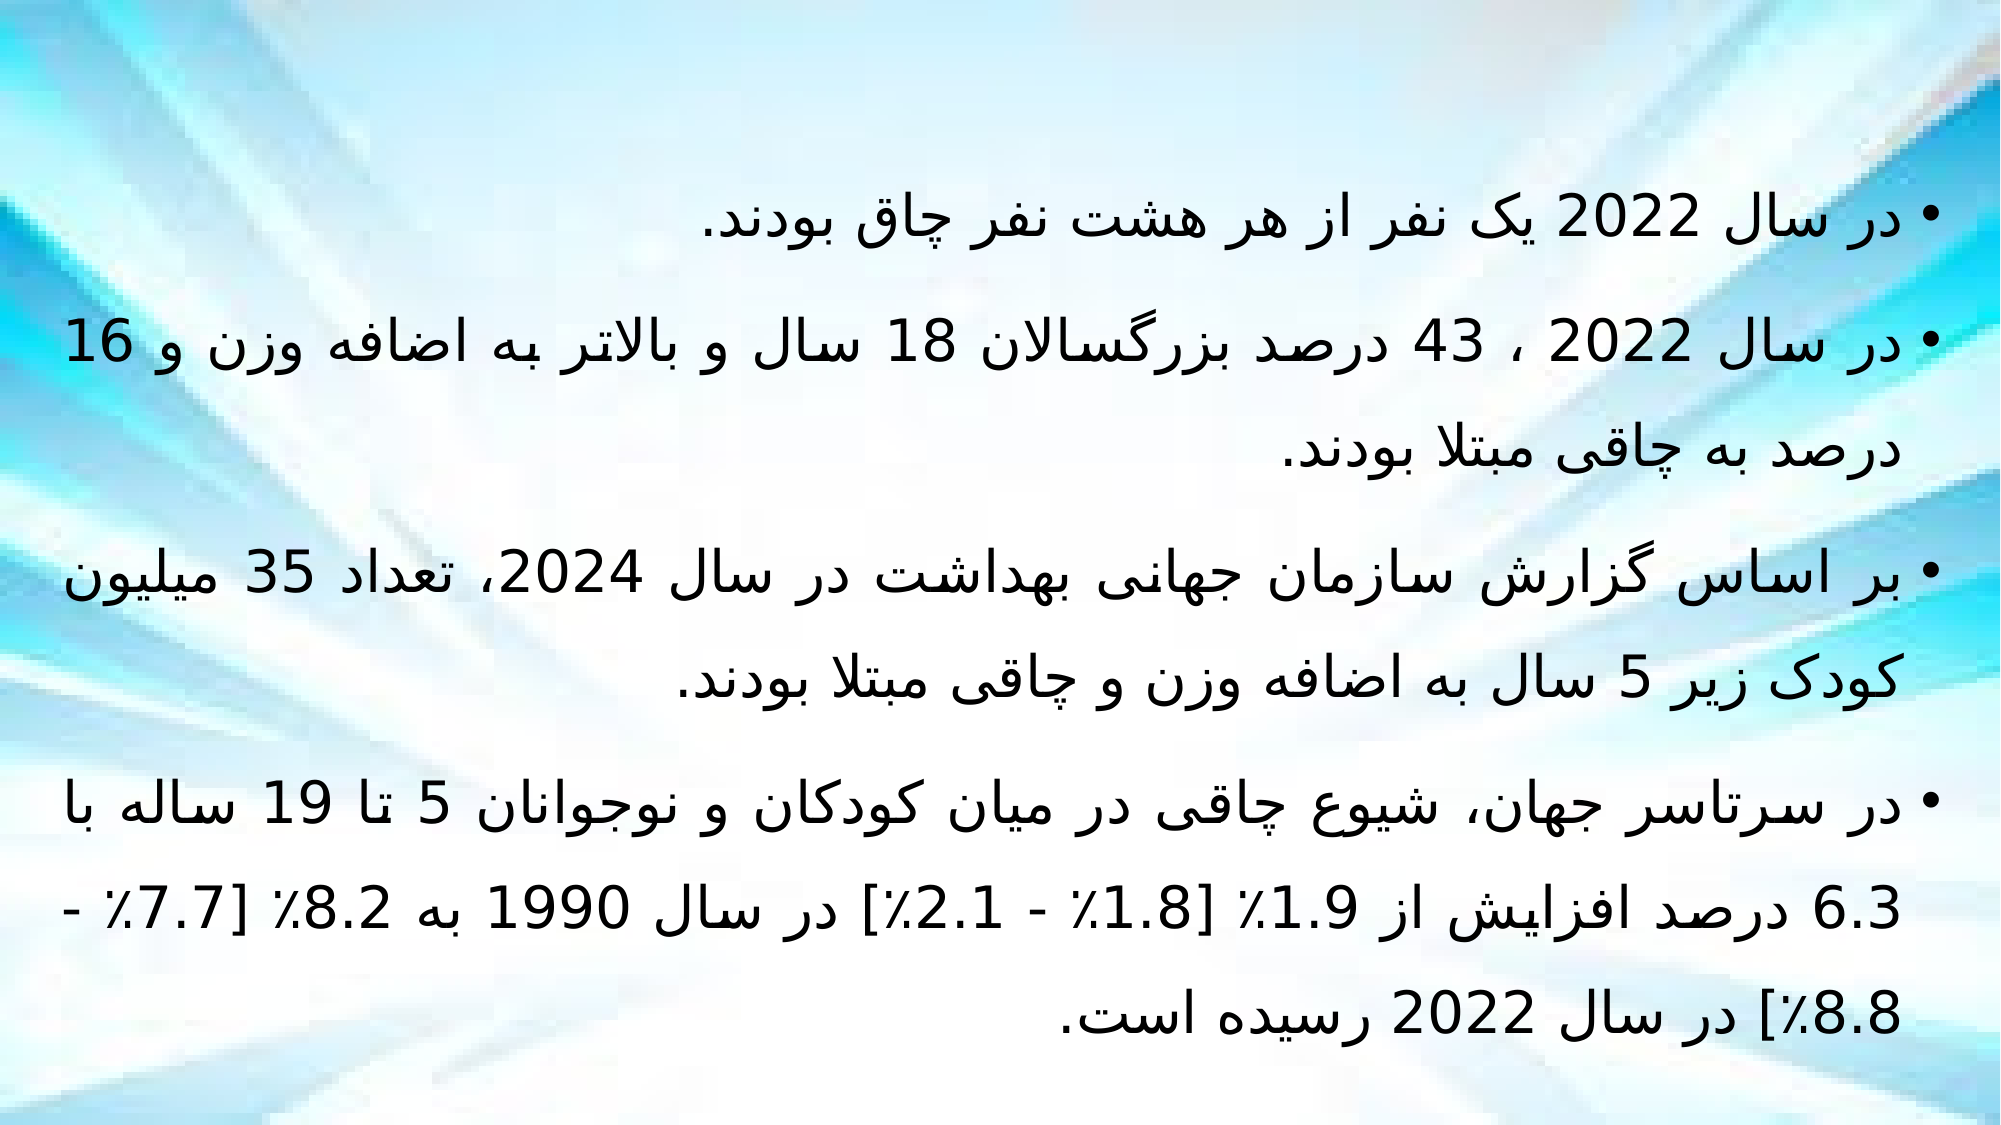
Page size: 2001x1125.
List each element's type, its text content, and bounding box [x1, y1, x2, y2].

list در سال 2022 یک نفر از هر هشت نفر چاق بودند. در سال 2022 ، 43 درصد بزرگسالان 18 سال و بالاتر به اضافه وزن و 16 درصد به چاقی مبتلا بودند. بر اساس گزارش سازمان جهانی بهداشت در سال 2024، تعداد 35 میلیون کودک زیر 5 سال به اضافه وزن و چاقی مبتلا بودند. در سرتاسر جهان، شیوع چاقی در میان کودکان و نوجوانان 5 تا 19 ساله با 6.3 درصد افزایش از 1.9٪ [1.8٪ - 2.1٪] در سال 1990 به 8.2٪ [7.7٪ - 8.8٪] در سال 2022 رسیده است. [44, 135, 1957, 1069]
picture [0, 0, 2001, 1125]
